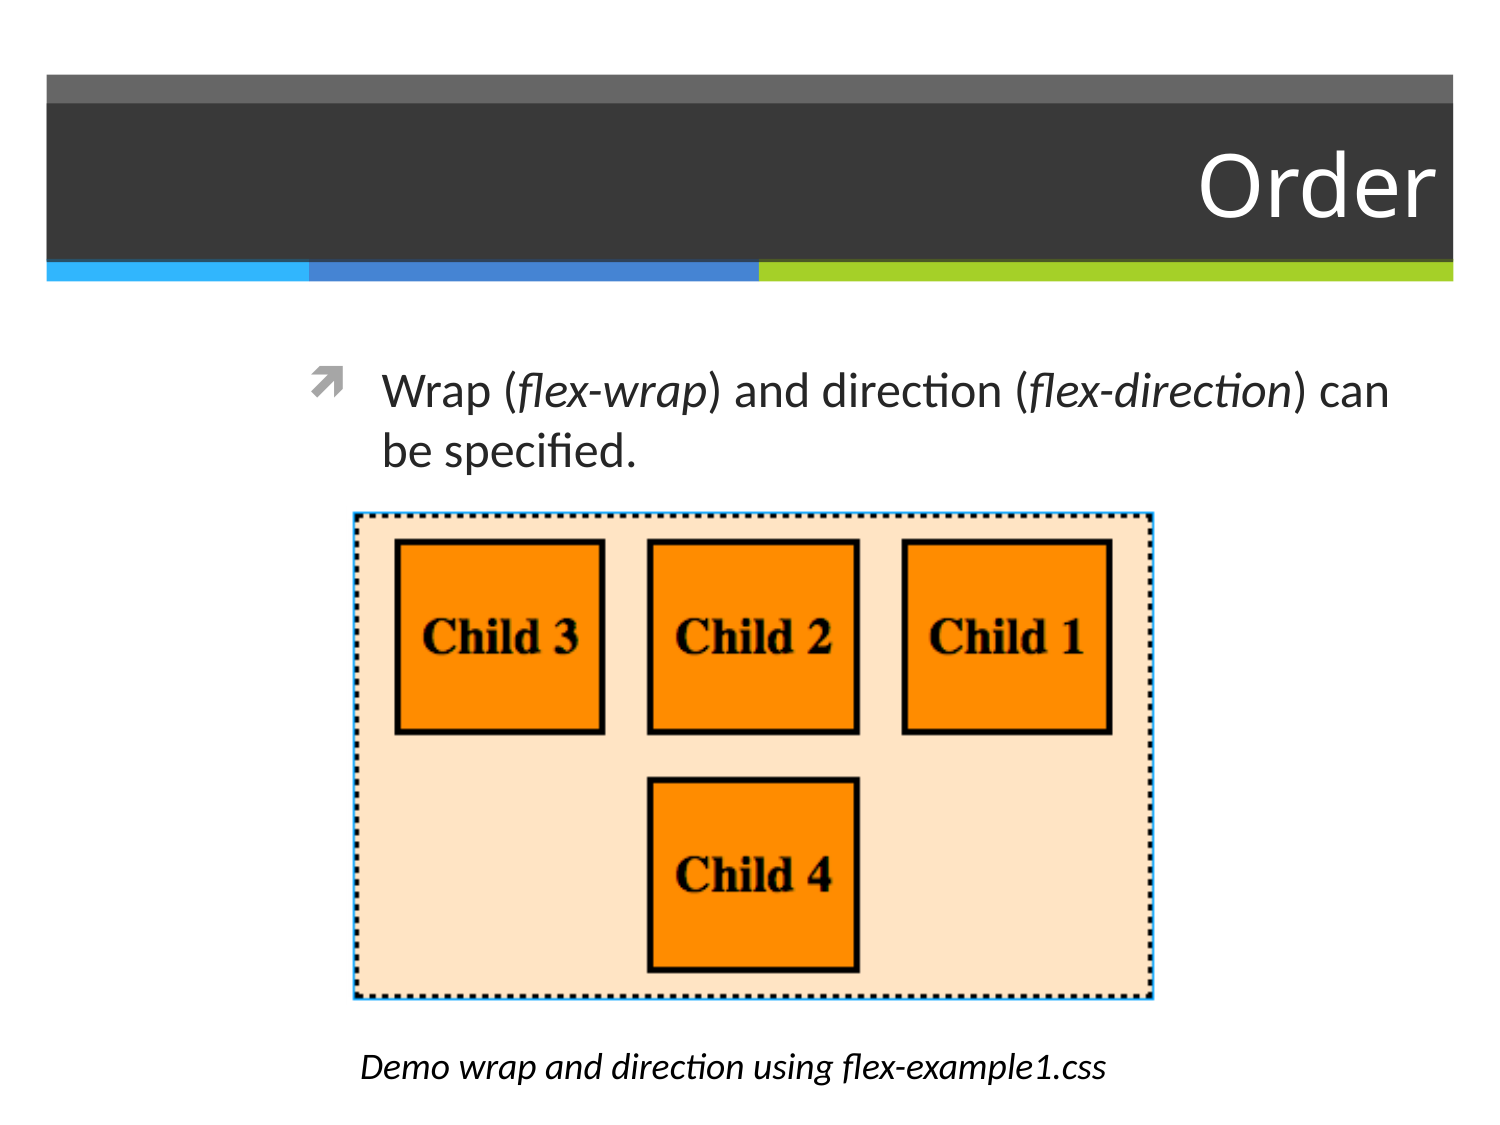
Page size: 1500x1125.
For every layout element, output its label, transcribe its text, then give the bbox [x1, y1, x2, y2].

title Order [46, 103, 1454, 263]
list Wrap (flex-wrap) and direction (flex-direction) can be specified. [292, 350, 1454, 1005]
picture [344, 506, 1161, 1006]
text_box Demo wrap and direction using flex-example1.css [345, 1034, 1316, 1095]
